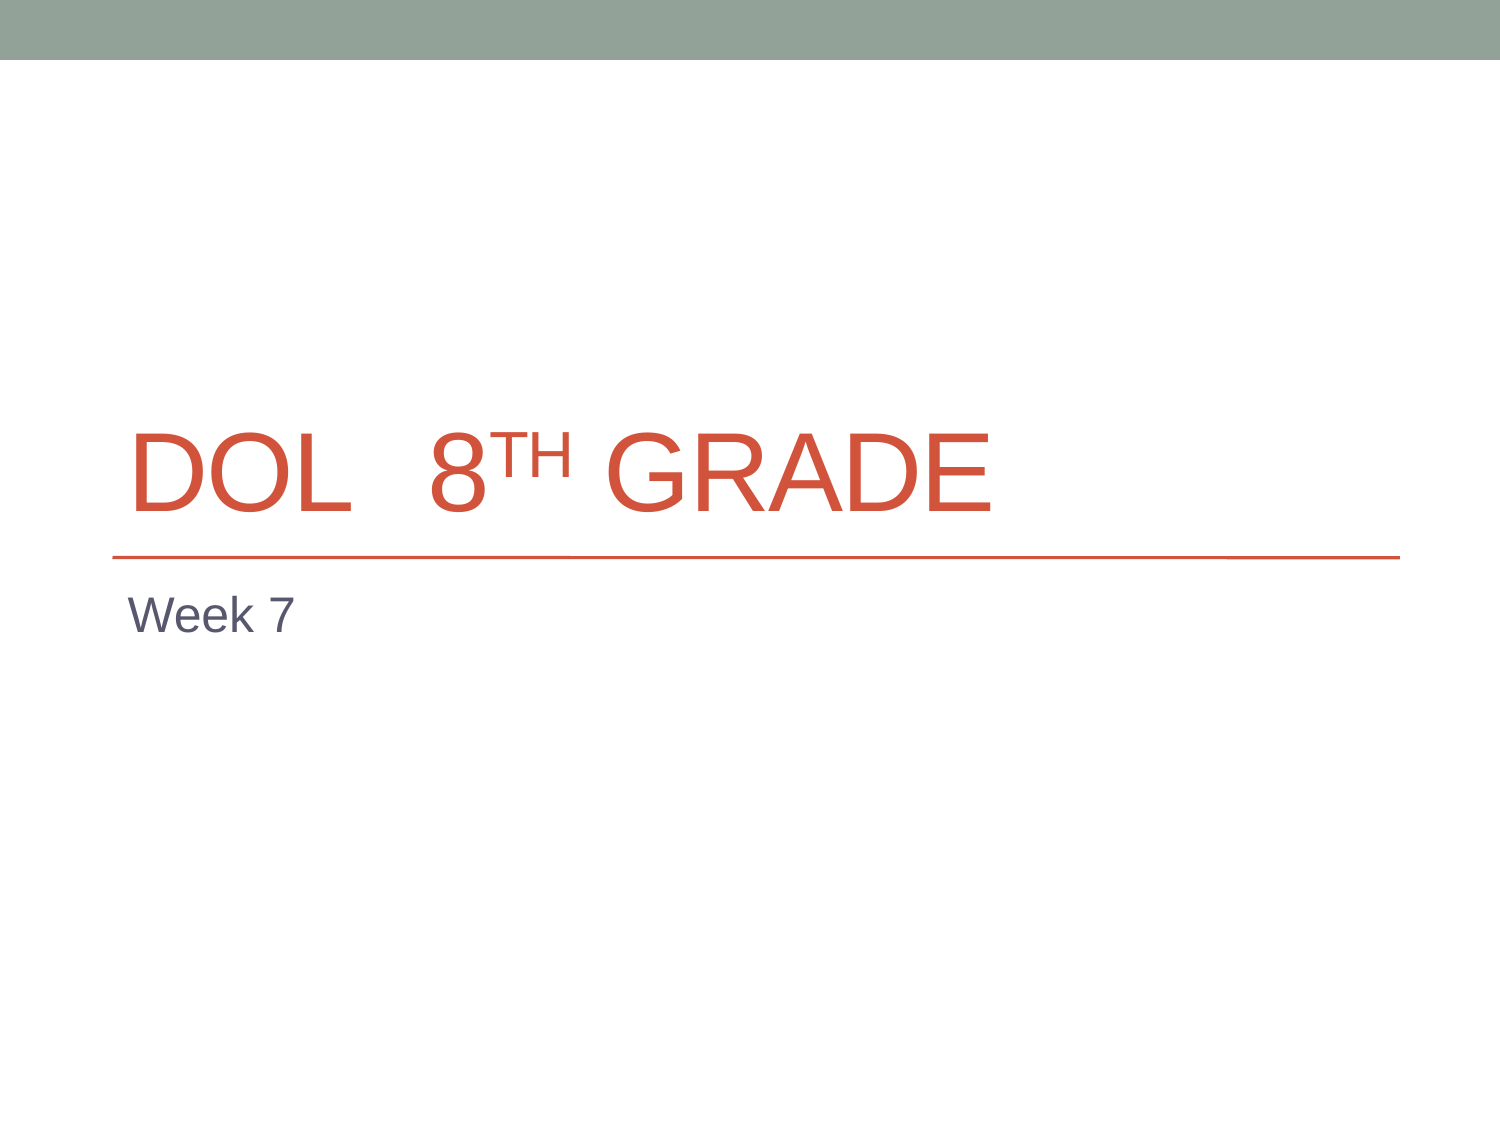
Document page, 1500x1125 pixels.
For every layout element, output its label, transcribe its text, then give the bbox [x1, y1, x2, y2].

subtitle Week 7 [112, 575, 1163, 863]
title Dol 8th grade [112, 224, 1400, 542]
